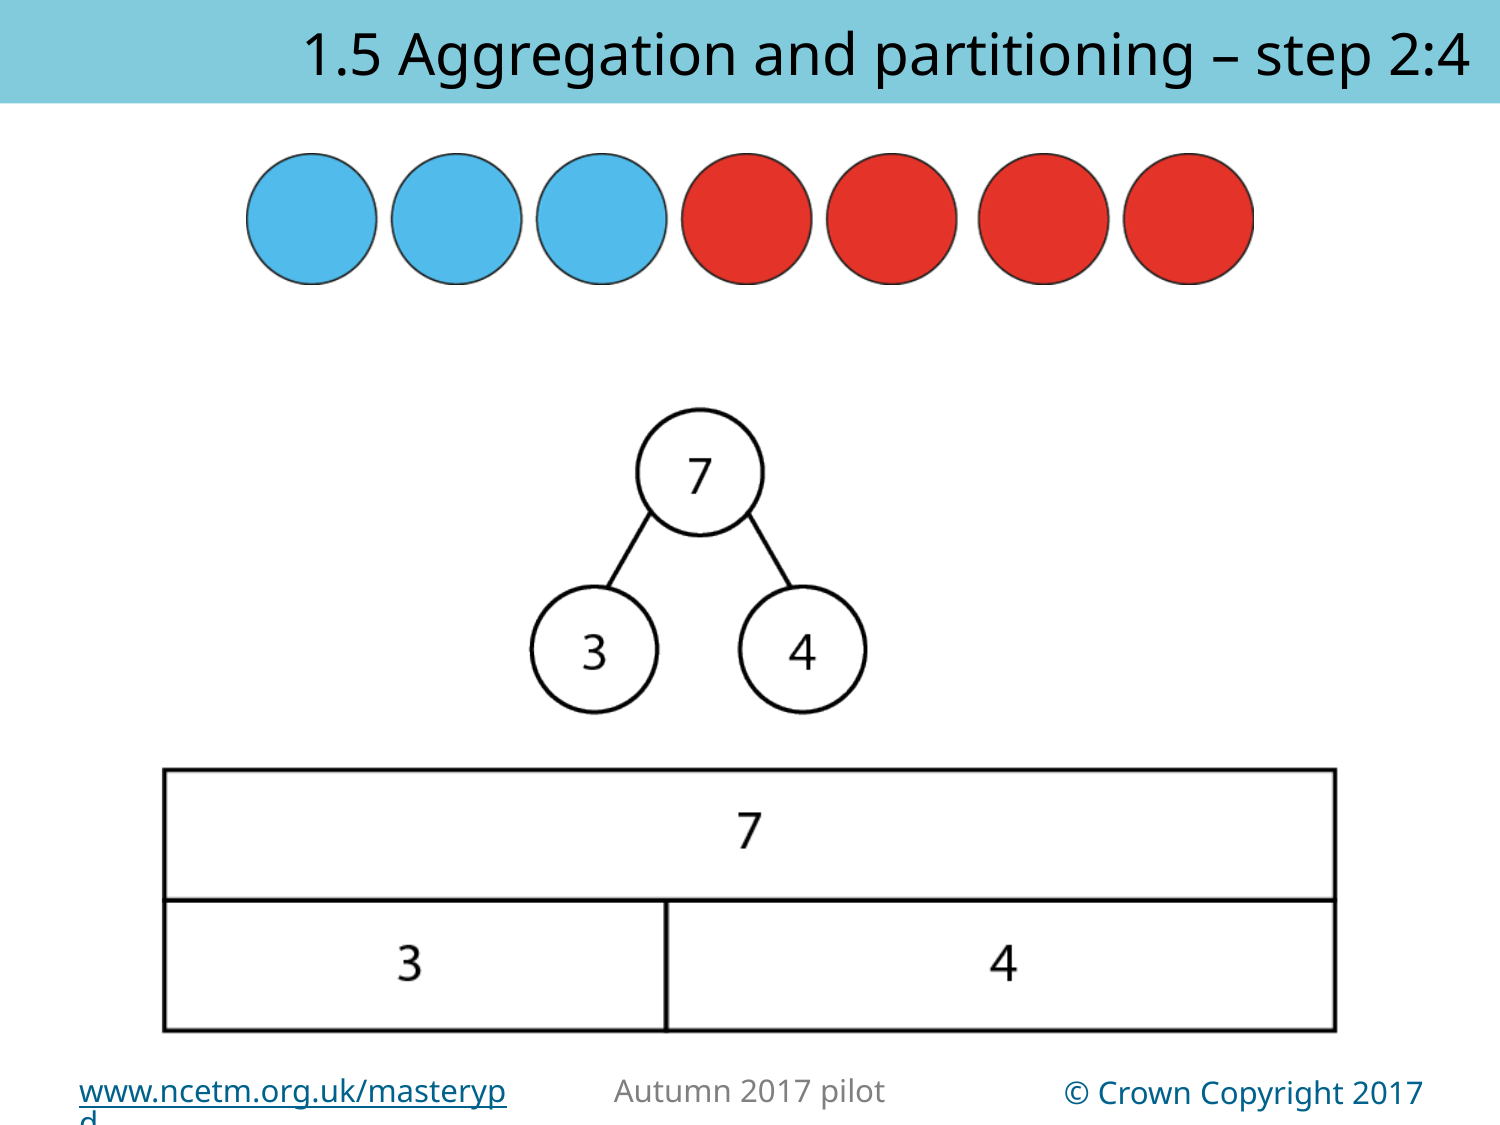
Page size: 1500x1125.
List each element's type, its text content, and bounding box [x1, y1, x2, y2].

picture [246, 153, 1254, 286]
list 1.5 Aggregation and partitioning – step 2:4 [0, 0, 1500, 104]
picture [81, 389, 1317, 741]
picture [132, 762, 1368, 1040]
